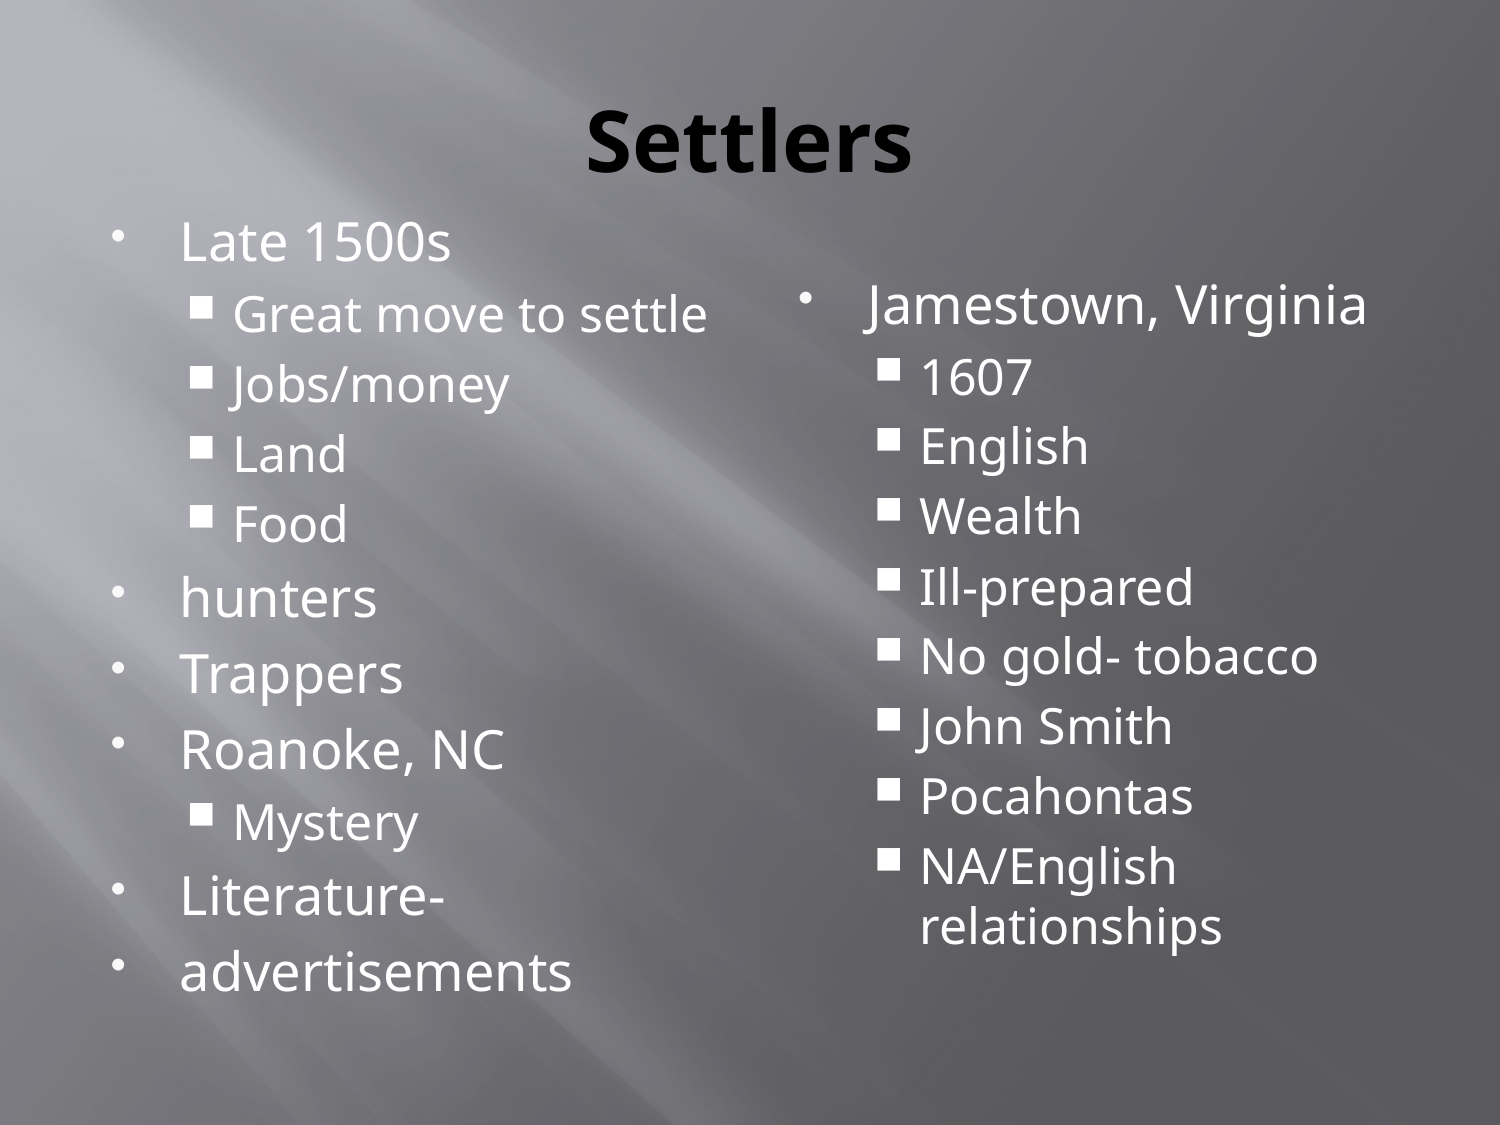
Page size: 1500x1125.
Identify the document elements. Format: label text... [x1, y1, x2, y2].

list Late 1500s Great move to settle Jobs/money Land Food hunters Trappers Roanoke, NC Mystery Literature- advertisements [75, 200, 738, 1063]
title Settlers [75, 45, 1425, 233]
list Jamestown, Virginia 1607 English Wealth Ill-prepared No gold- tobacco John Smith Pocahontas NA/English relationships [762, 262, 1425, 1005]
